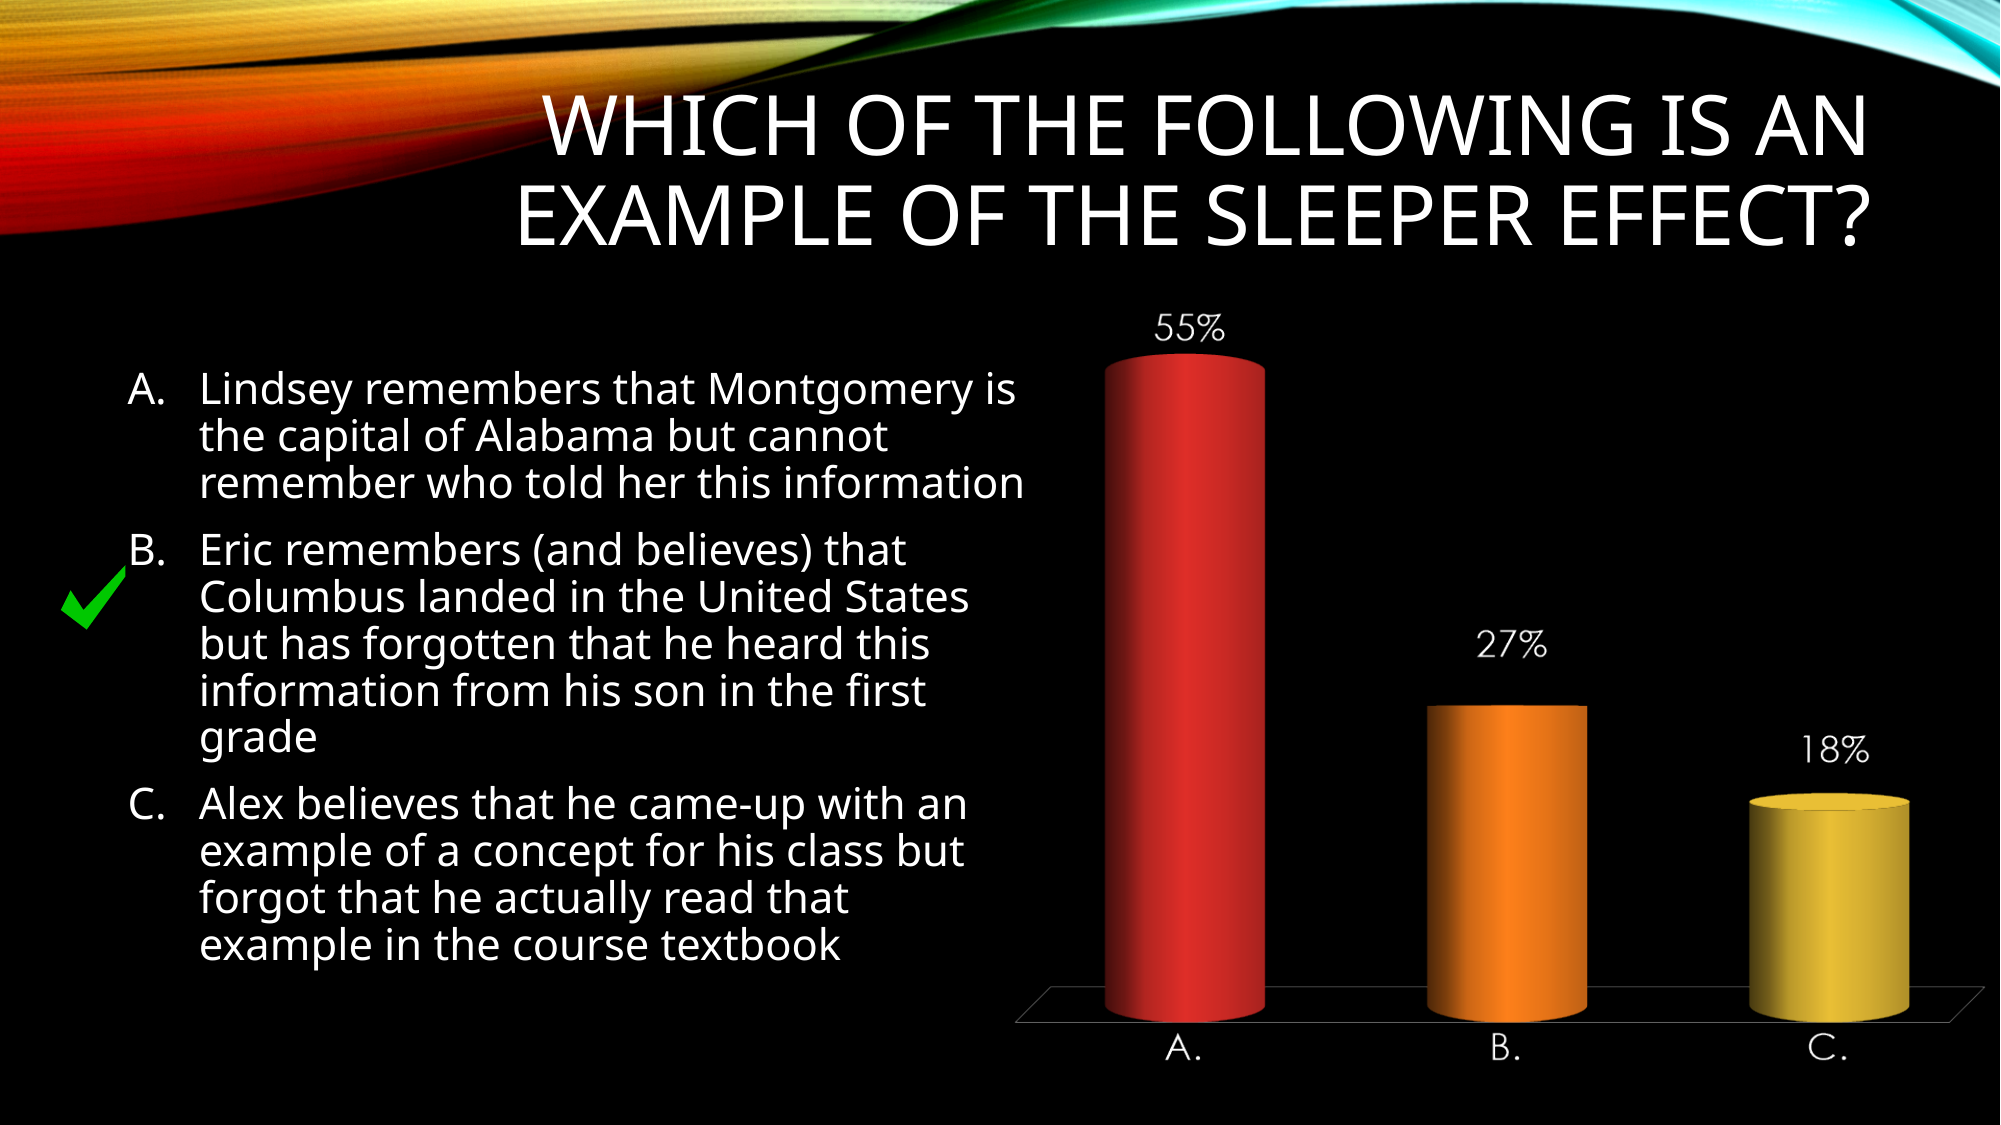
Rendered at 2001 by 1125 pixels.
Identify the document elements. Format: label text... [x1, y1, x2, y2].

text_box [999, 306, 2000, 1073]
text_box [59, 564, 127, 631]
title Which of the following is an example of the sleeper effect? [474, 65, 1888, 282]
picture [0, 0, 2000, 237]
list Lindsey remembers that Montgomery is the capital of Alabama but cannot remember who told her this information Eric remembers (and believes) that Columbus landed in the United States but has forgotten that he heard this information from his son in the first grade Alex believes that he came-up with an example of a concept for his class but forgot that he actually read that example in the course textbook [112, 360, 1044, 1021]
